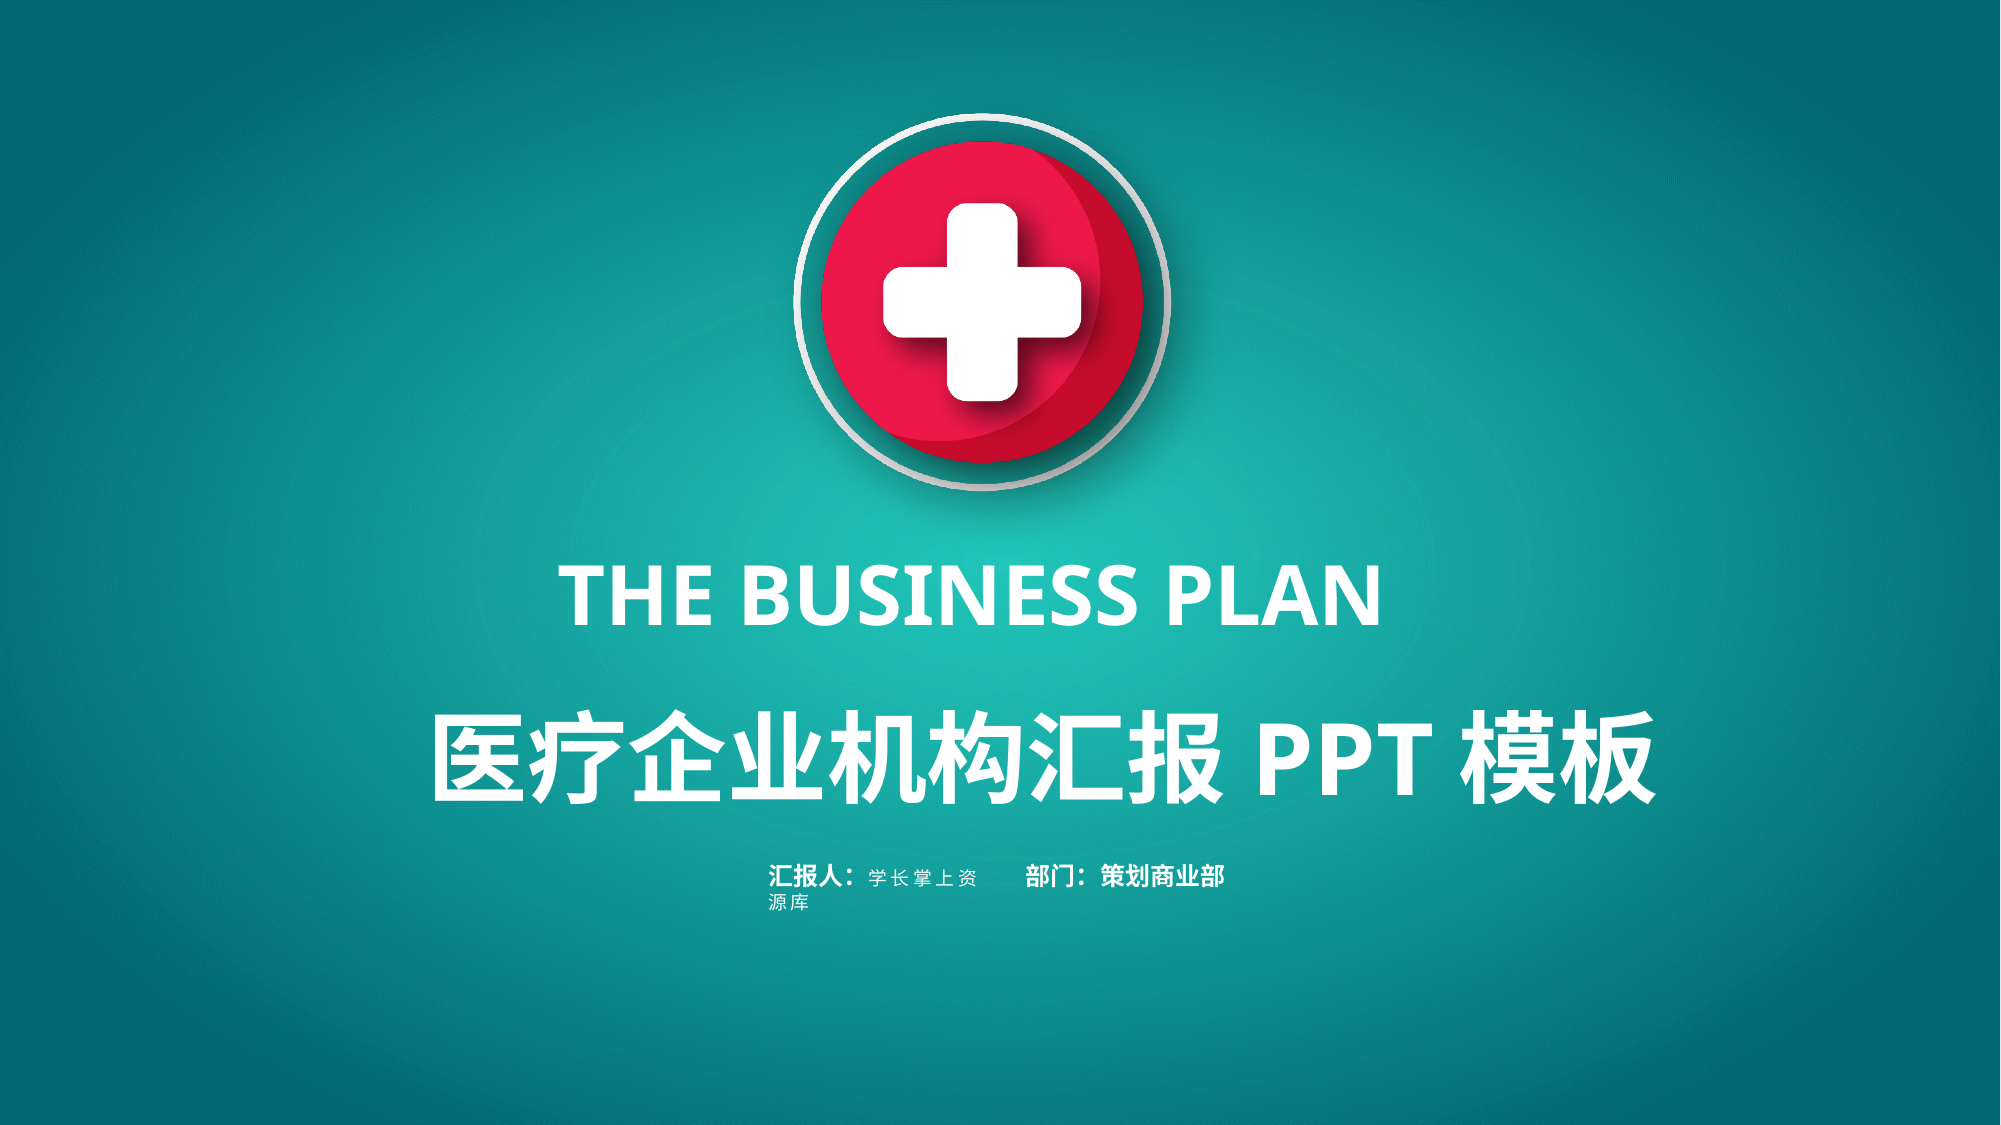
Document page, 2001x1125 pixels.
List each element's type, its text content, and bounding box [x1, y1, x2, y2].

picture [0, 0, 2001, 1125]
text_box 汇报人：学长掌上资源库 [753, 853, 998, 921]
text_box 部门：策划商业部 [1011, 853, 1269, 899]
text_box THE BUSINESS PLAN [542, 534, 1501, 650]
text_box 医疗企业机构汇报PPT模板 [412, 688, 1713, 824]
